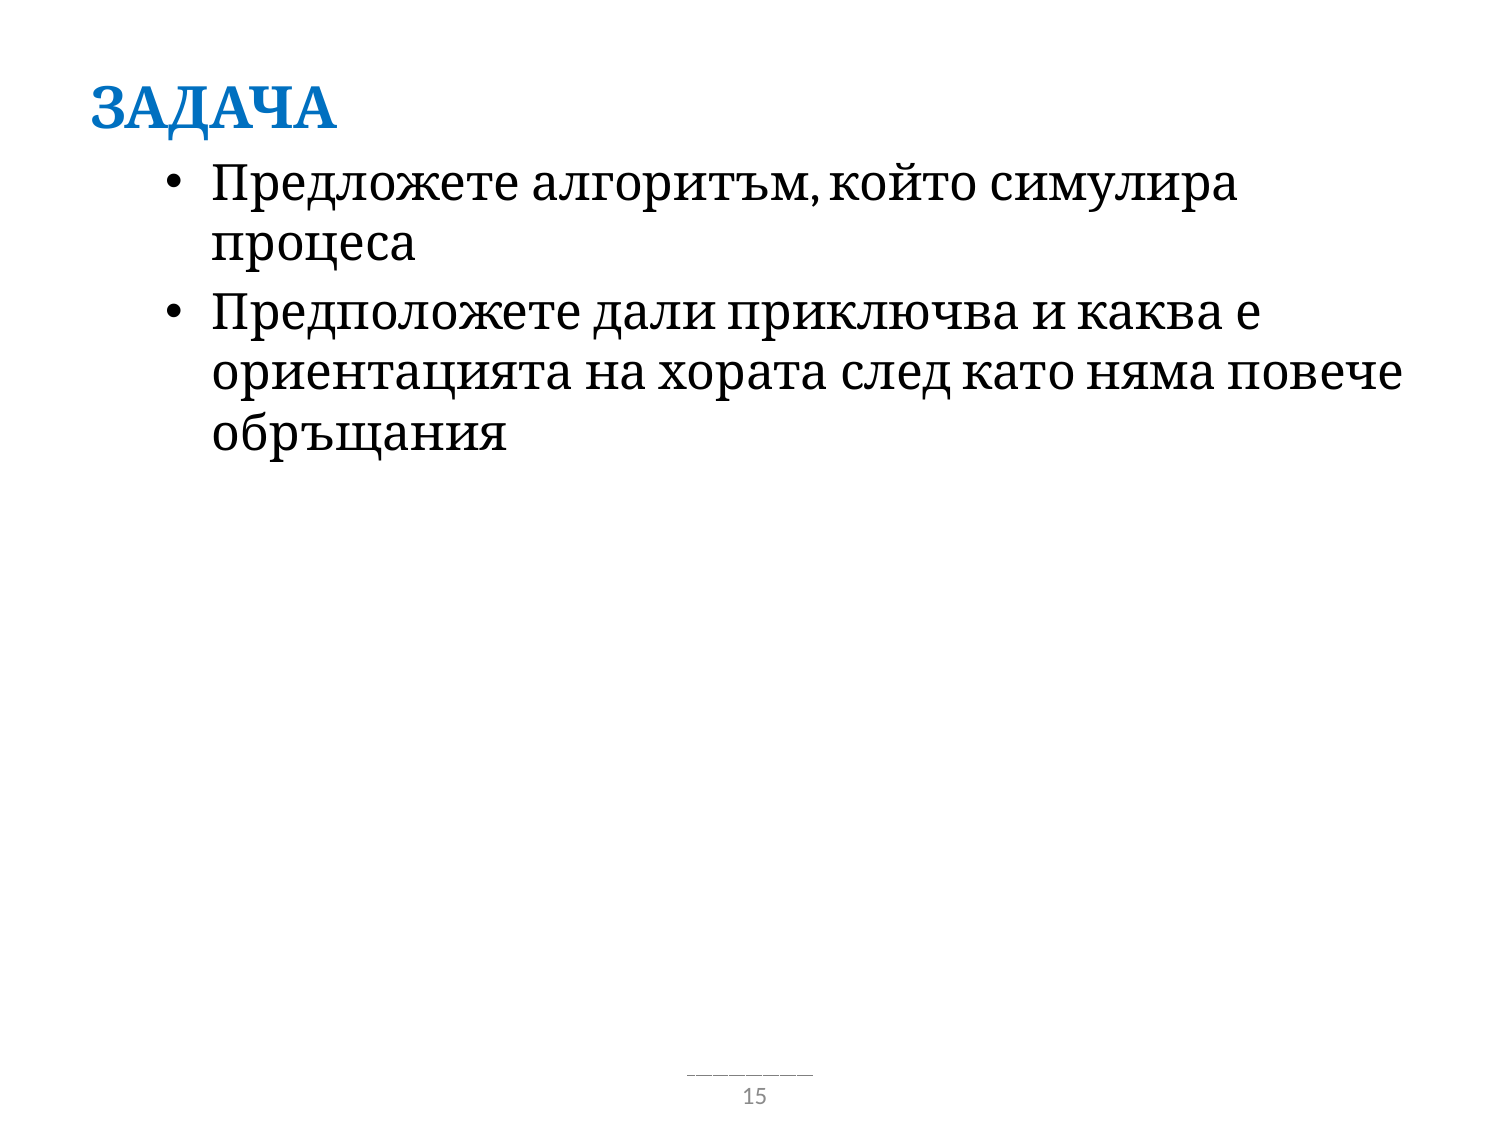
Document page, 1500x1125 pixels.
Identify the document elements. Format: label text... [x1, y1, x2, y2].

slide_number 15 [579, 1065, 930, 1125]
list Задача Предложете алгоритъм, който симулира процеса Предположете дали приключва и каква е ориентацията на хората след като няма повече обръщания [75, 62, 1450, 1063]
